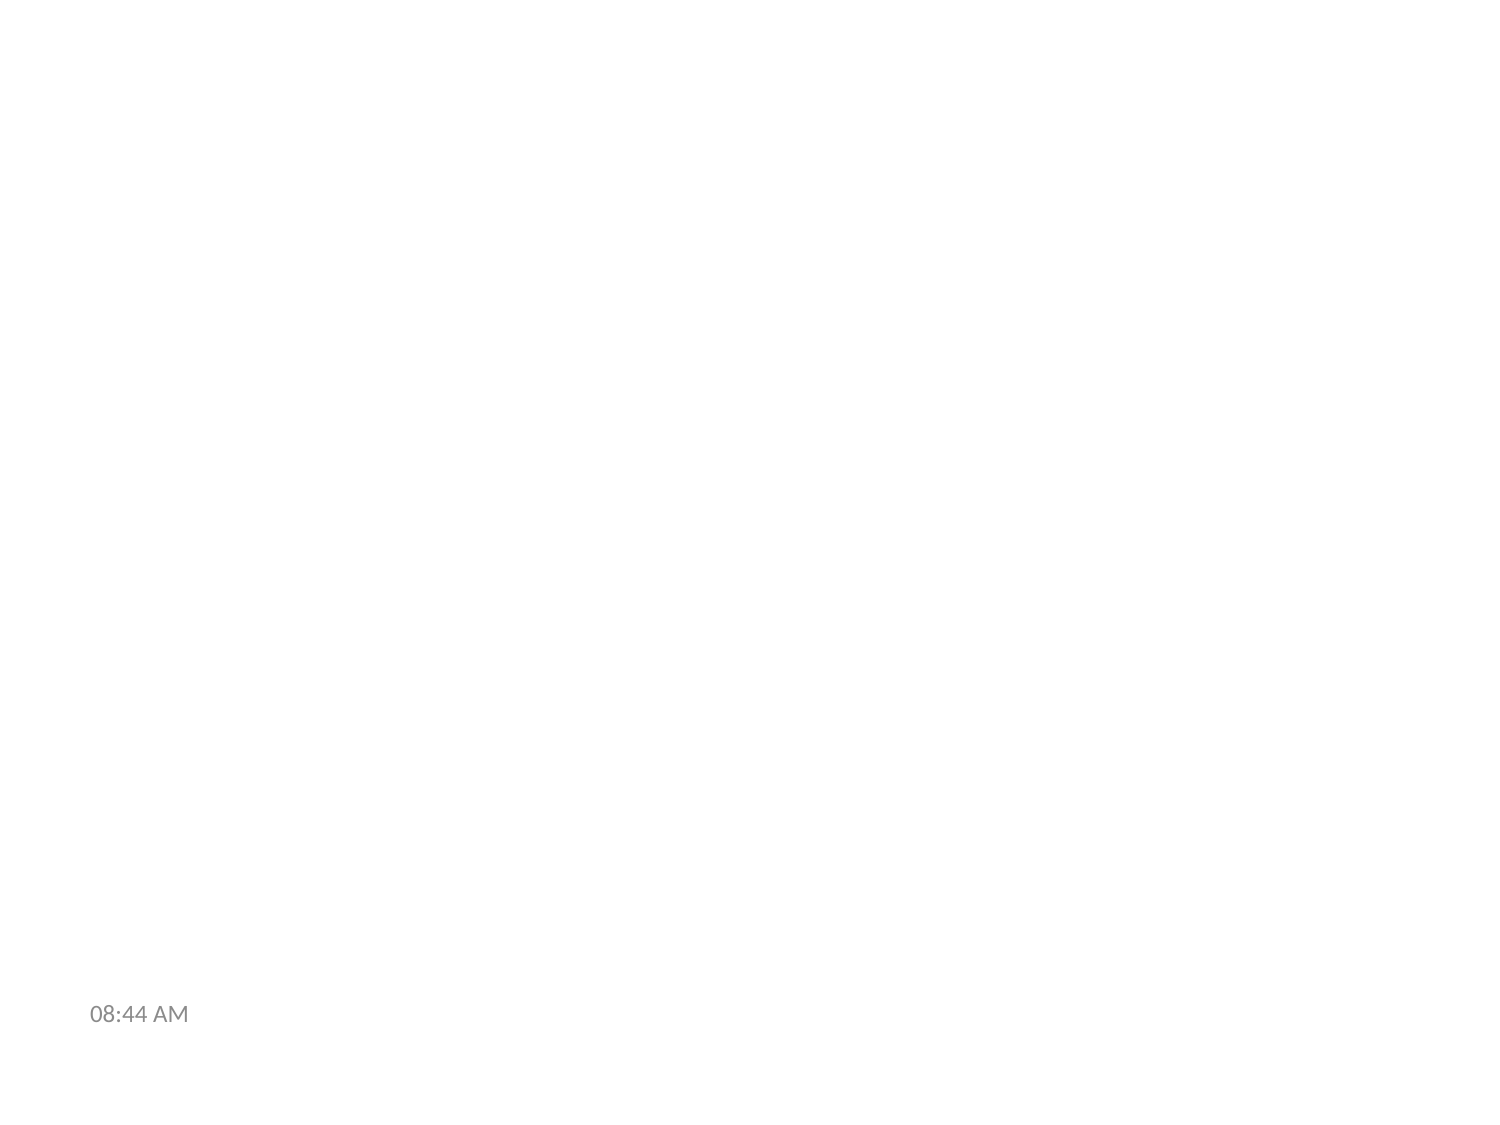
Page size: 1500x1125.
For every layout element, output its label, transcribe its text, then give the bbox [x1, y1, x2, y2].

text_box 3:35 PM [75, 982, 425, 1043]
